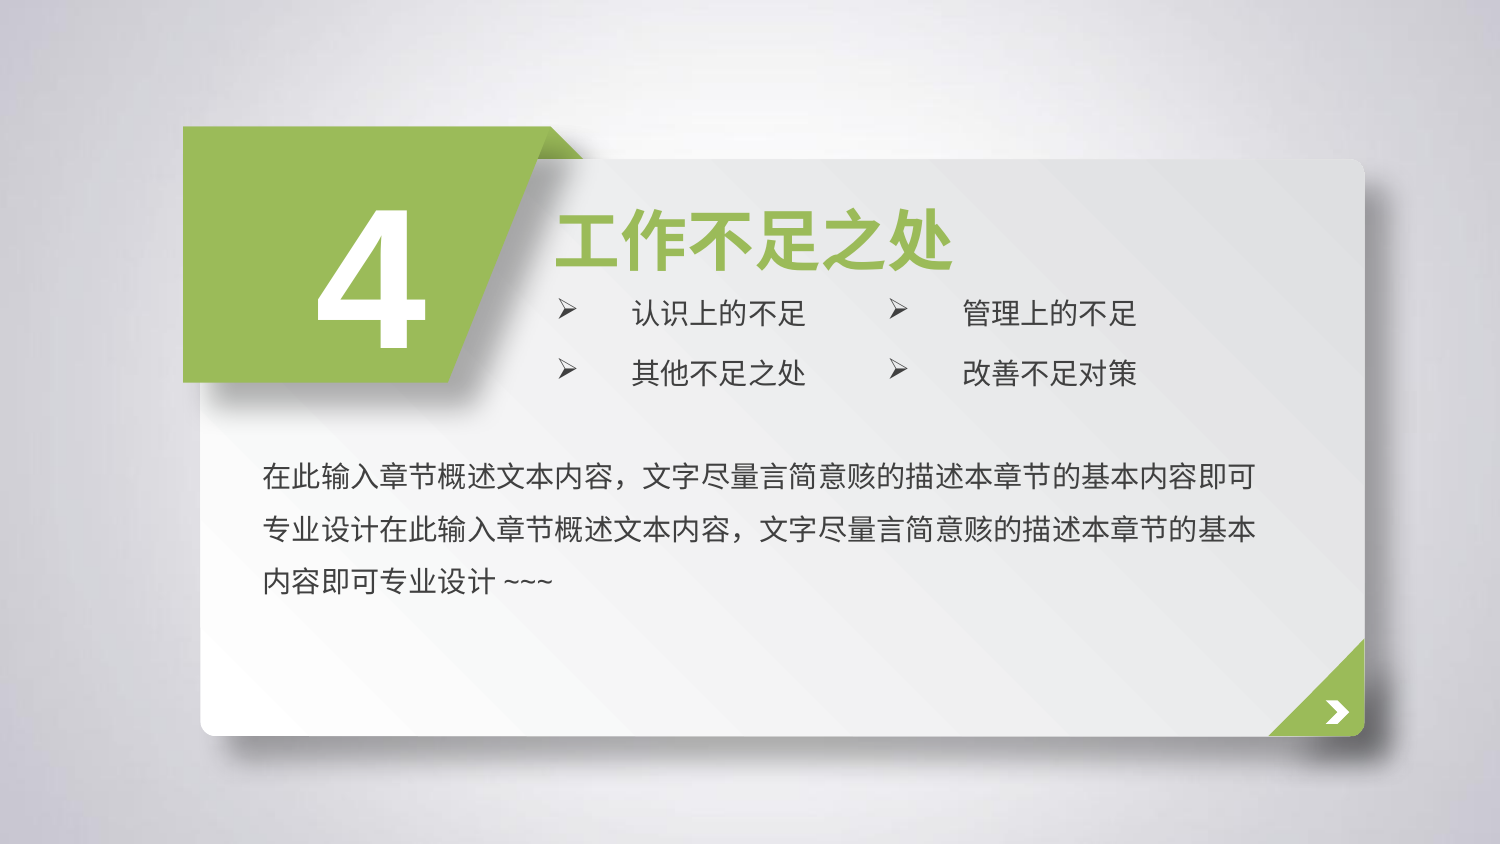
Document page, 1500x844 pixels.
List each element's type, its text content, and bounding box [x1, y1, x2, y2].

text_box [549, 126, 559, 134]
text_box [1323, 698, 1352, 727]
text_box 改善不足对策 [872, 347, 1153, 398]
text_box [200, 159, 1365, 737]
text_box 4 [301, 140, 442, 396]
text_box [1268, 638, 1365, 737]
text_box [183, 126, 551, 383]
text_box 管理上的不足 [872, 287, 1153, 338]
text_box 认识上的不足 [541, 287, 822, 338]
text_box 其他不足之处 [541, 347, 822, 398]
text_box 在此输入章节概述文本内容，文字尽量言简意赅的描述本章节的基本内容即可专业设计在此输入章节概述文本内容，文字尽量言简意赅的描述本章节的基本内容即可专业设计~~~ [247, 433, 1281, 606]
text_box 工作不足之处 [539, 191, 970, 287]
picture [0, 0, 1500, 844]
